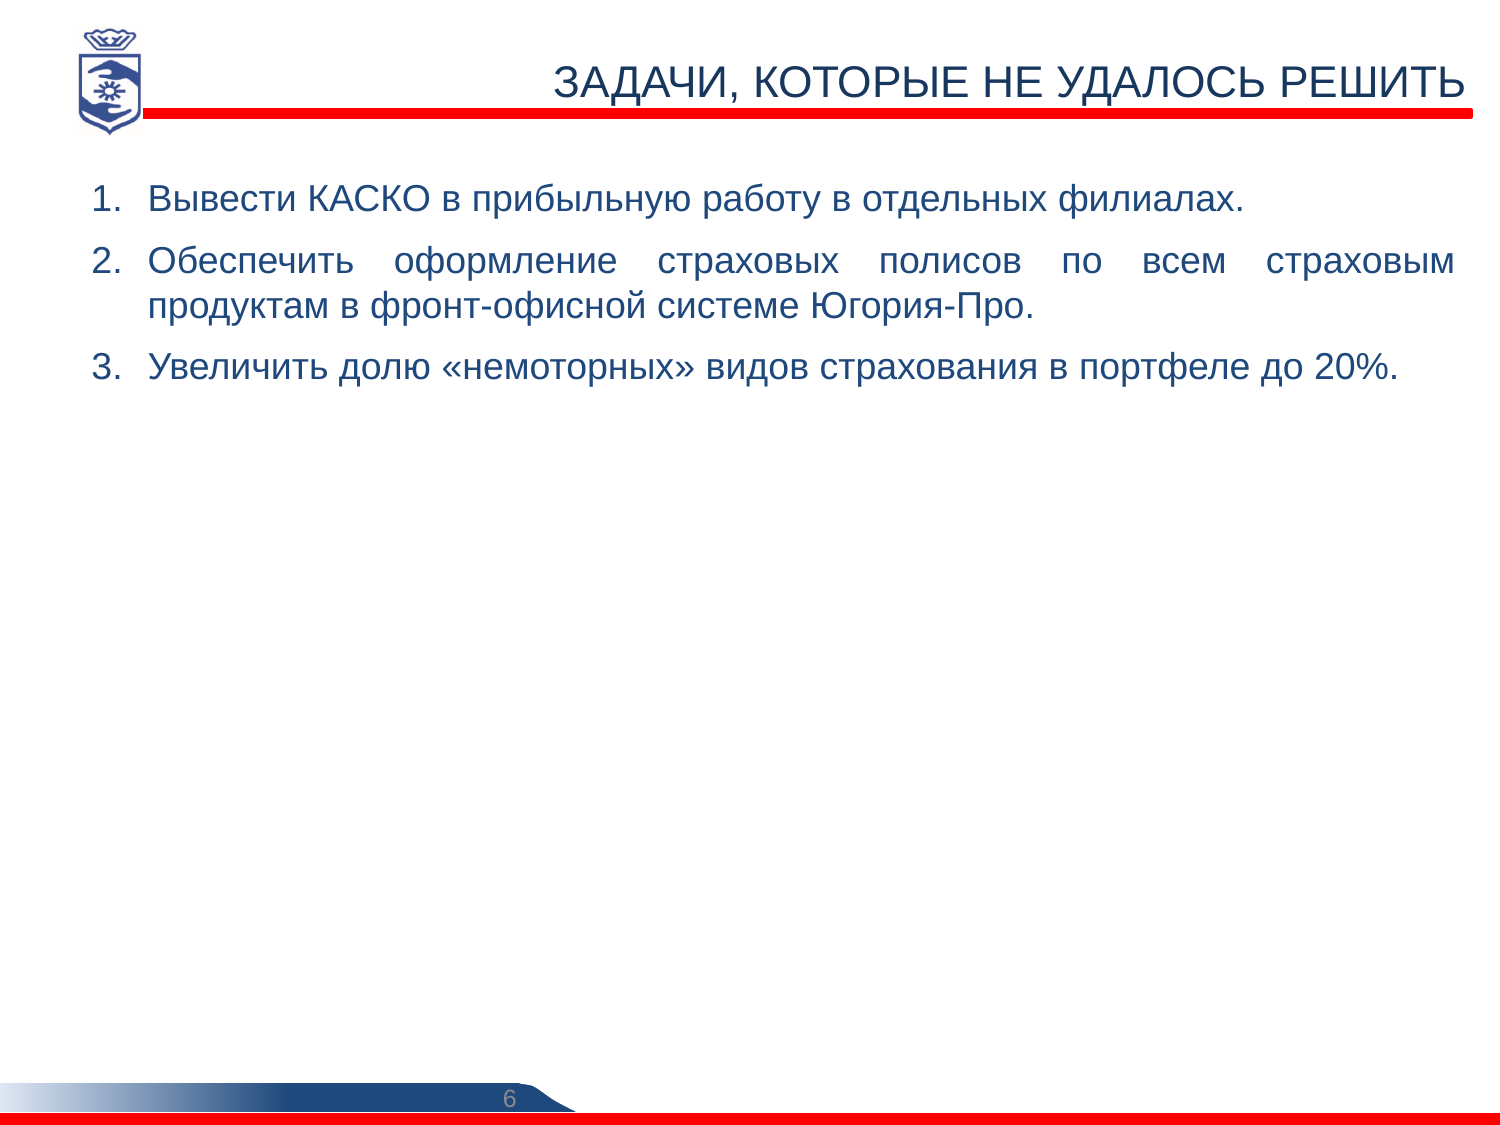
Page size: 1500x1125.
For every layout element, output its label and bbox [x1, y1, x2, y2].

text_box [0, 26, 1500, 1125]
